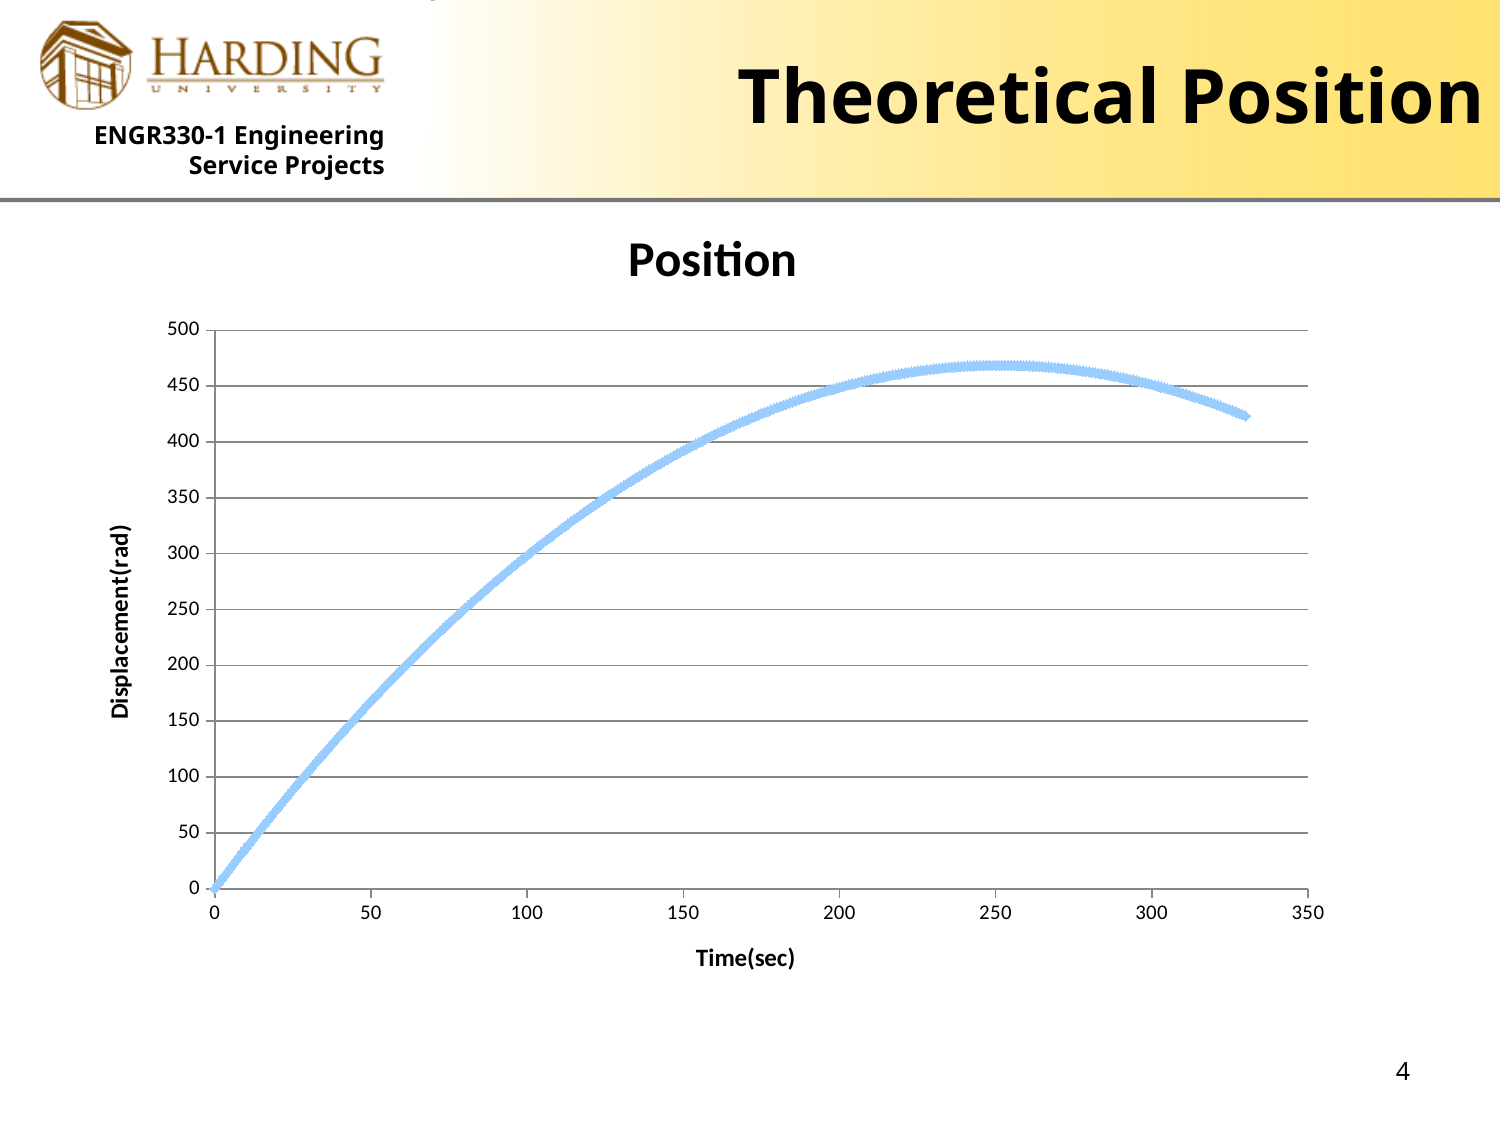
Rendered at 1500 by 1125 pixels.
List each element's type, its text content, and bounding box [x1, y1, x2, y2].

title Theoretical Position [399, 0, 1500, 188]
chart [74, 199, 1351, 1006]
slide_number 4 [1074, 1042, 1425, 1103]
picture [0, 0, 399, 129]
